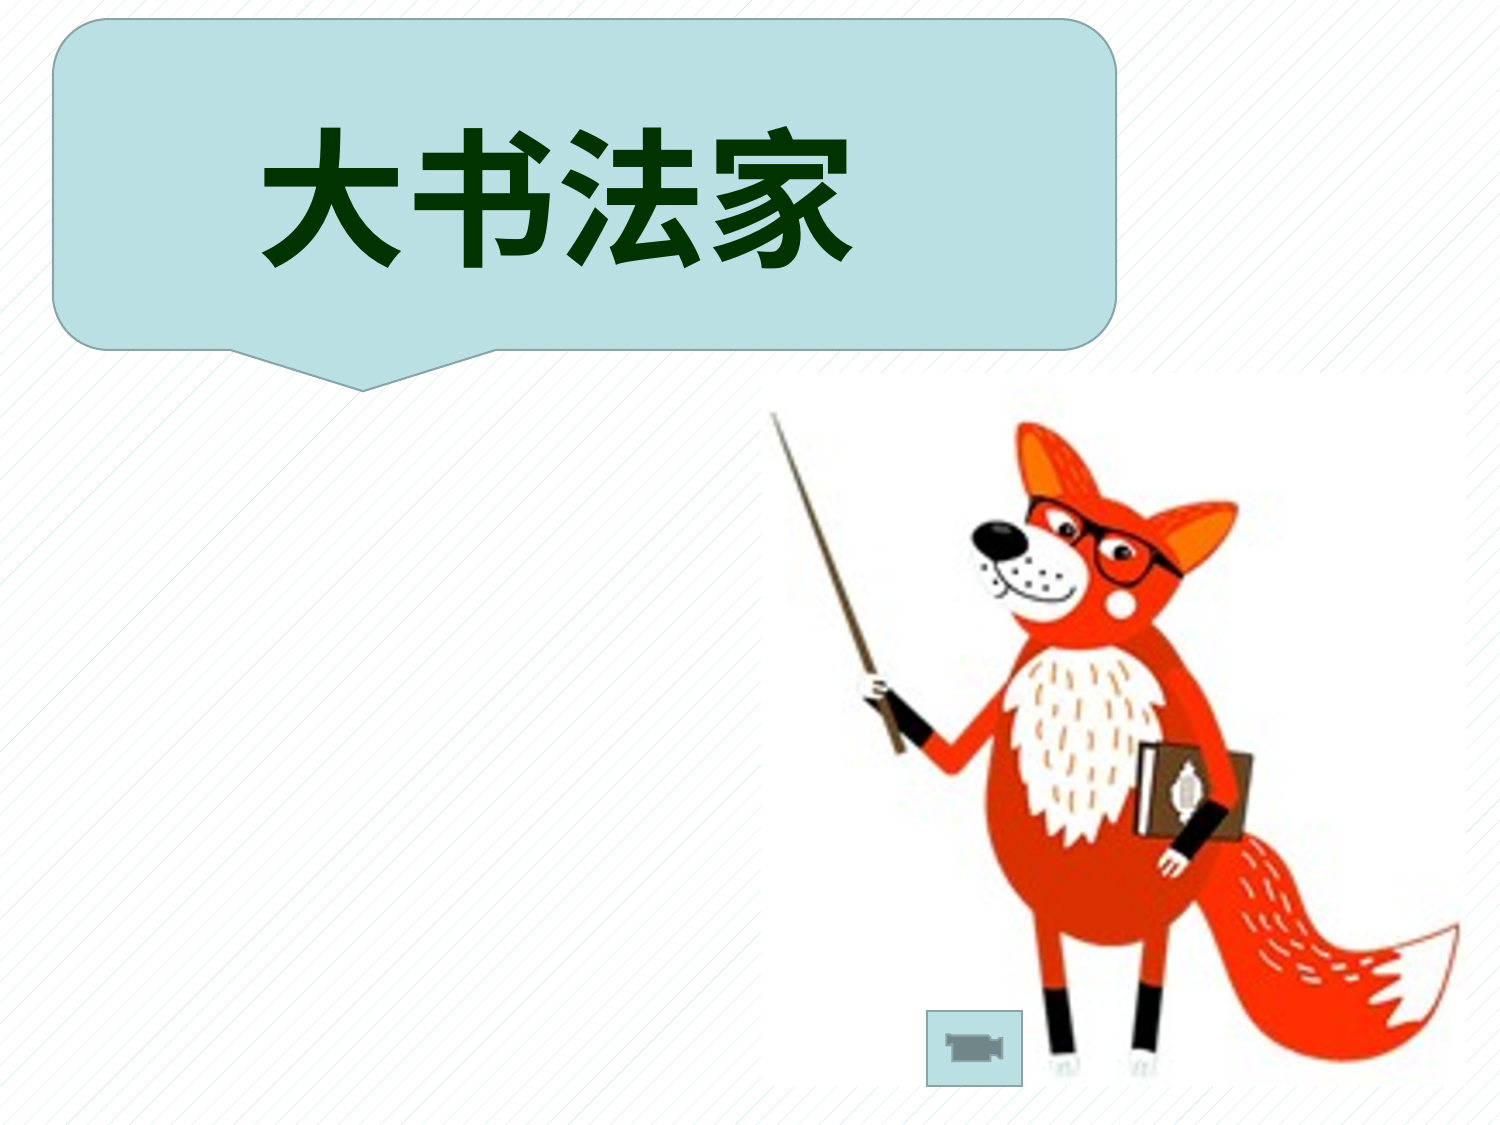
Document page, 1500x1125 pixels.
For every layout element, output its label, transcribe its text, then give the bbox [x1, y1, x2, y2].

text_box [51, 18, 1118, 393]
picture [761, 373, 1466, 1086]
text_box 大书法家 [242, 97, 1093, 293]
